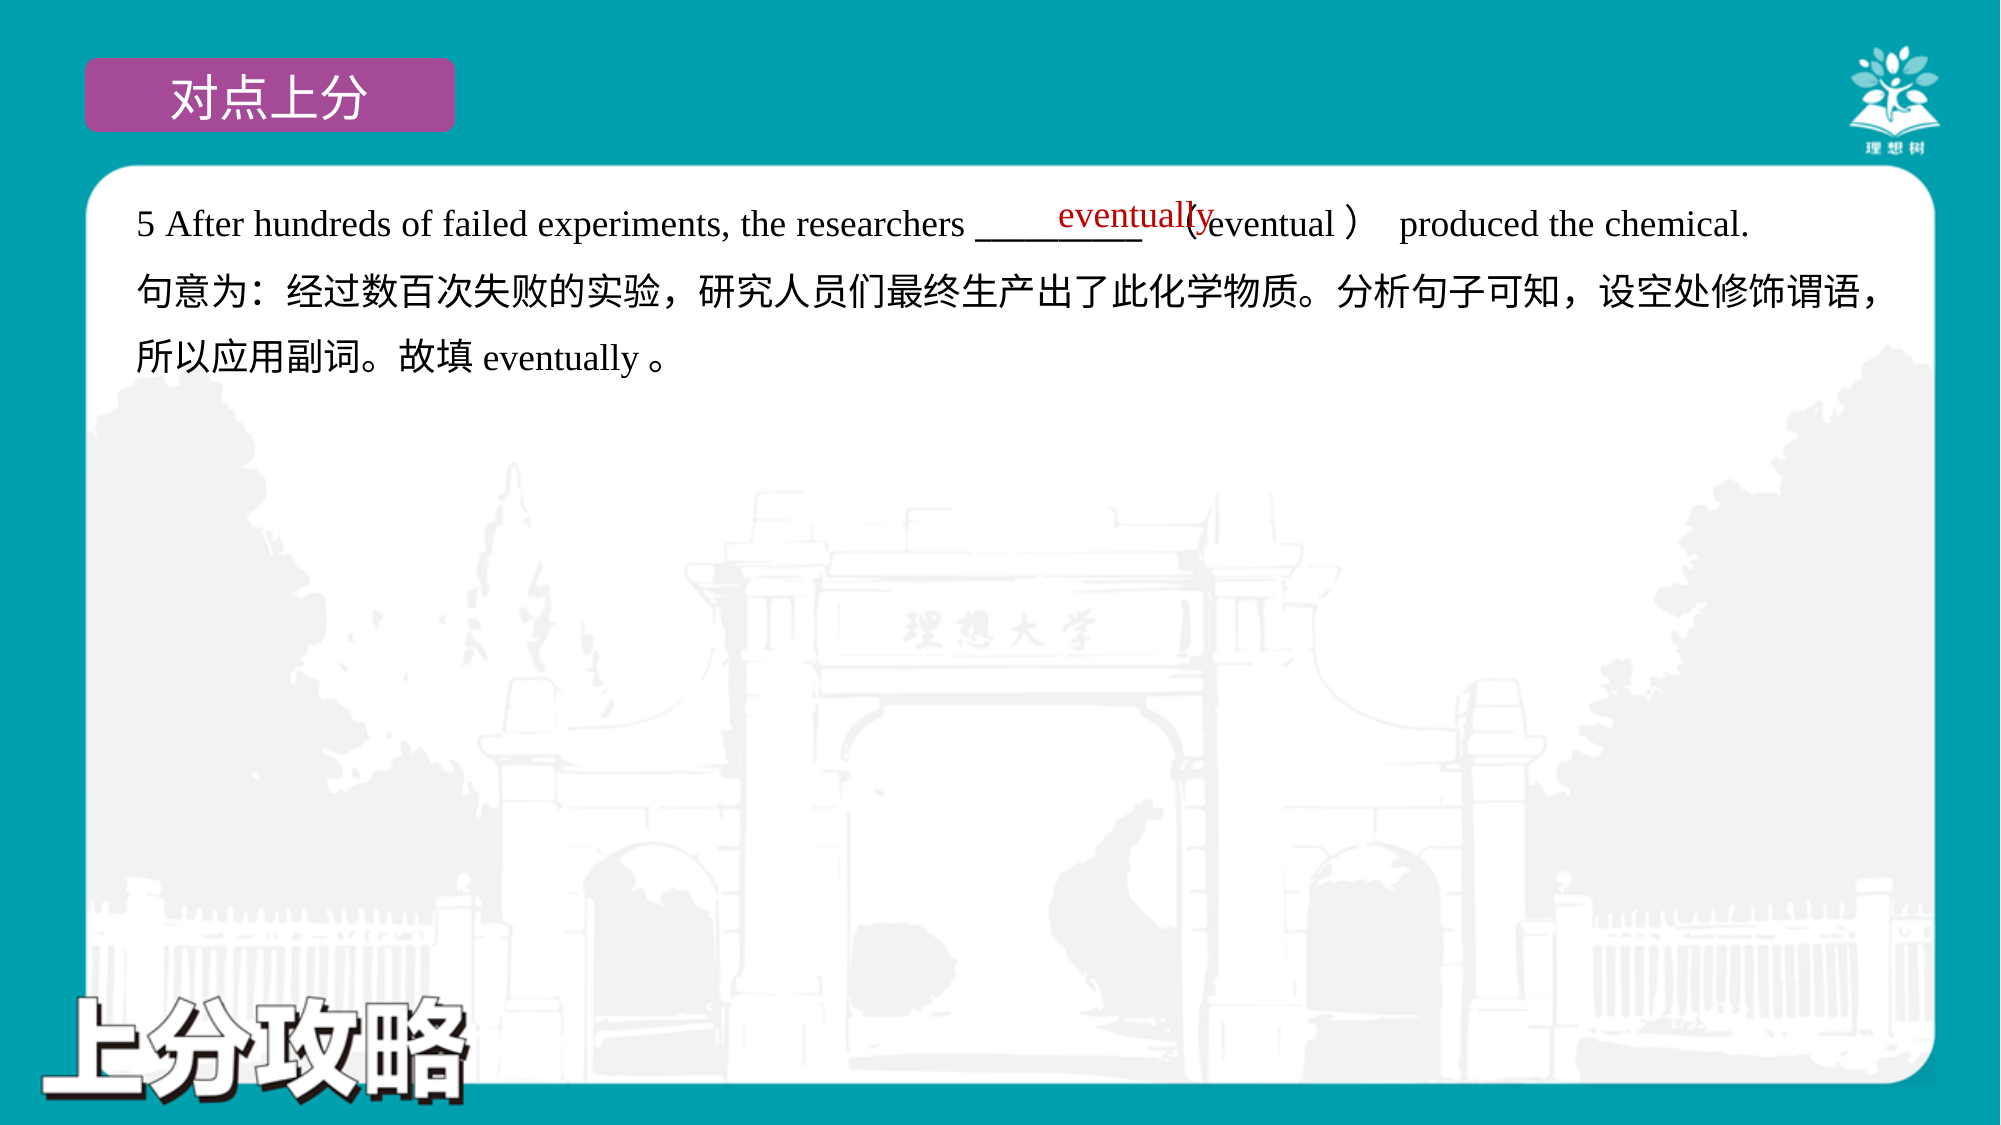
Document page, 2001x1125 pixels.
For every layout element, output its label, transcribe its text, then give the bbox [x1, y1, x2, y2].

text_box eventually [1044, 168, 1229, 228]
text_box 5 After hundreds of failed experiments, the researchers __________ （eventual） produced the chemical. [136, 176, 1865, 237]
text_box 句意为：经过数百次失败的实验，研究人员们最终生产出了此化学物质。分析句子可知，设空处修饰谓语， 所以应用副词。故填eventually。 [136, 244, 1865, 372]
picture [0, 0, 2000, 1125]
